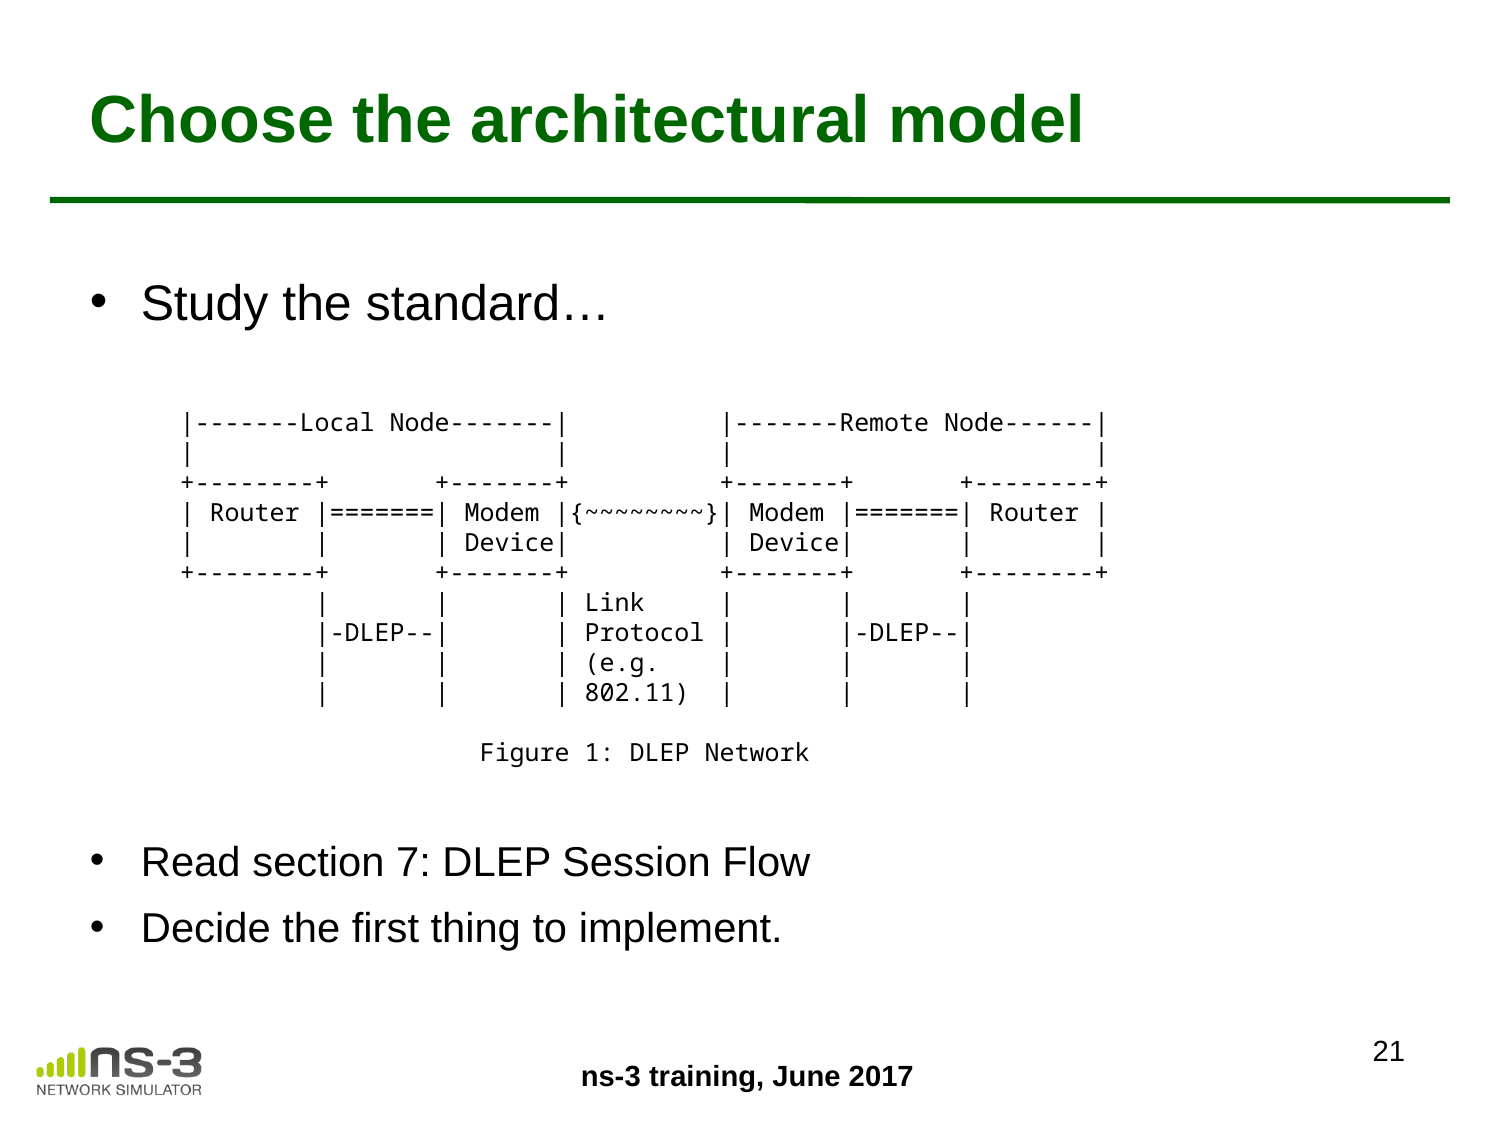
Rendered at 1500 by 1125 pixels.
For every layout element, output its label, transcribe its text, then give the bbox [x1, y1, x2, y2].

picture [24, 1017, 213, 1125]
list Study the standard… |-------Local Node-------| |-------Remote Node------| | | | | +--------+ +-------+ +-------+ +--------+ | Router |=======| Modem |{~~~~~~~~}| Modem |=======| Router | | | | Device| | Device| | | +--------+ +-------+ +-------+ +--------+ | | | Link | | | |-DLEP--| | Protocol | |-DLEP--| | | | (e.g. | | | | | | 802.11) | | | Figure 1: DLEP Network Read section 7: DLEP Session Flow Decide the first thing to implement. [74, 262, 1426, 1001]
footer ns-3 training, June 2017 [512, 1049, 983, 1125]
title Choose the architectural model [74, 28, 1426, 205]
slide_number 21 [1074, 1024, 1421, 1101]
